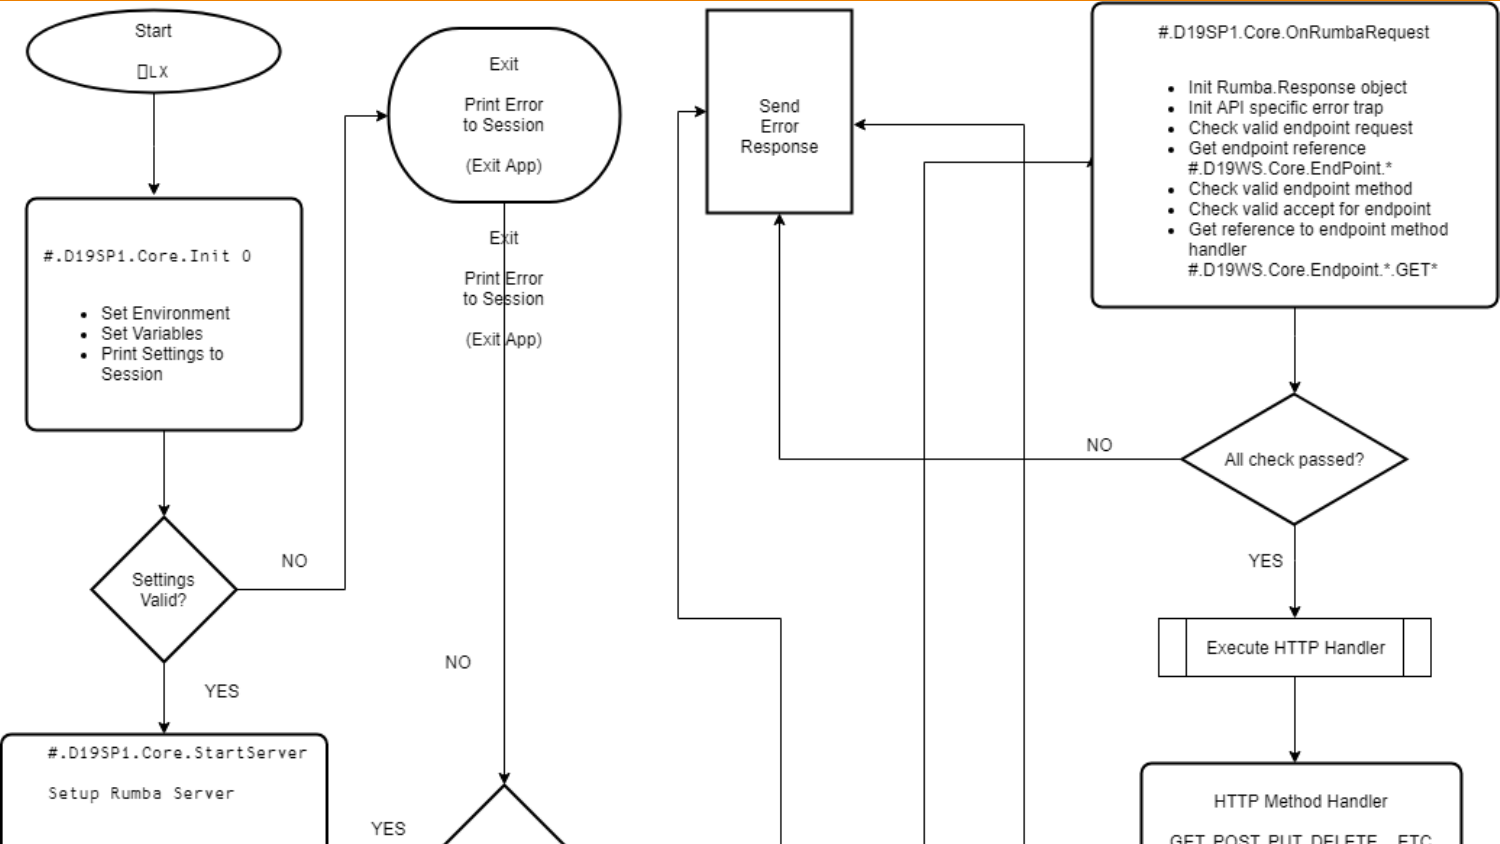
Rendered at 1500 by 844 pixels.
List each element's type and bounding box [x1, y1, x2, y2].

list [0, 1, 1500, 844]
